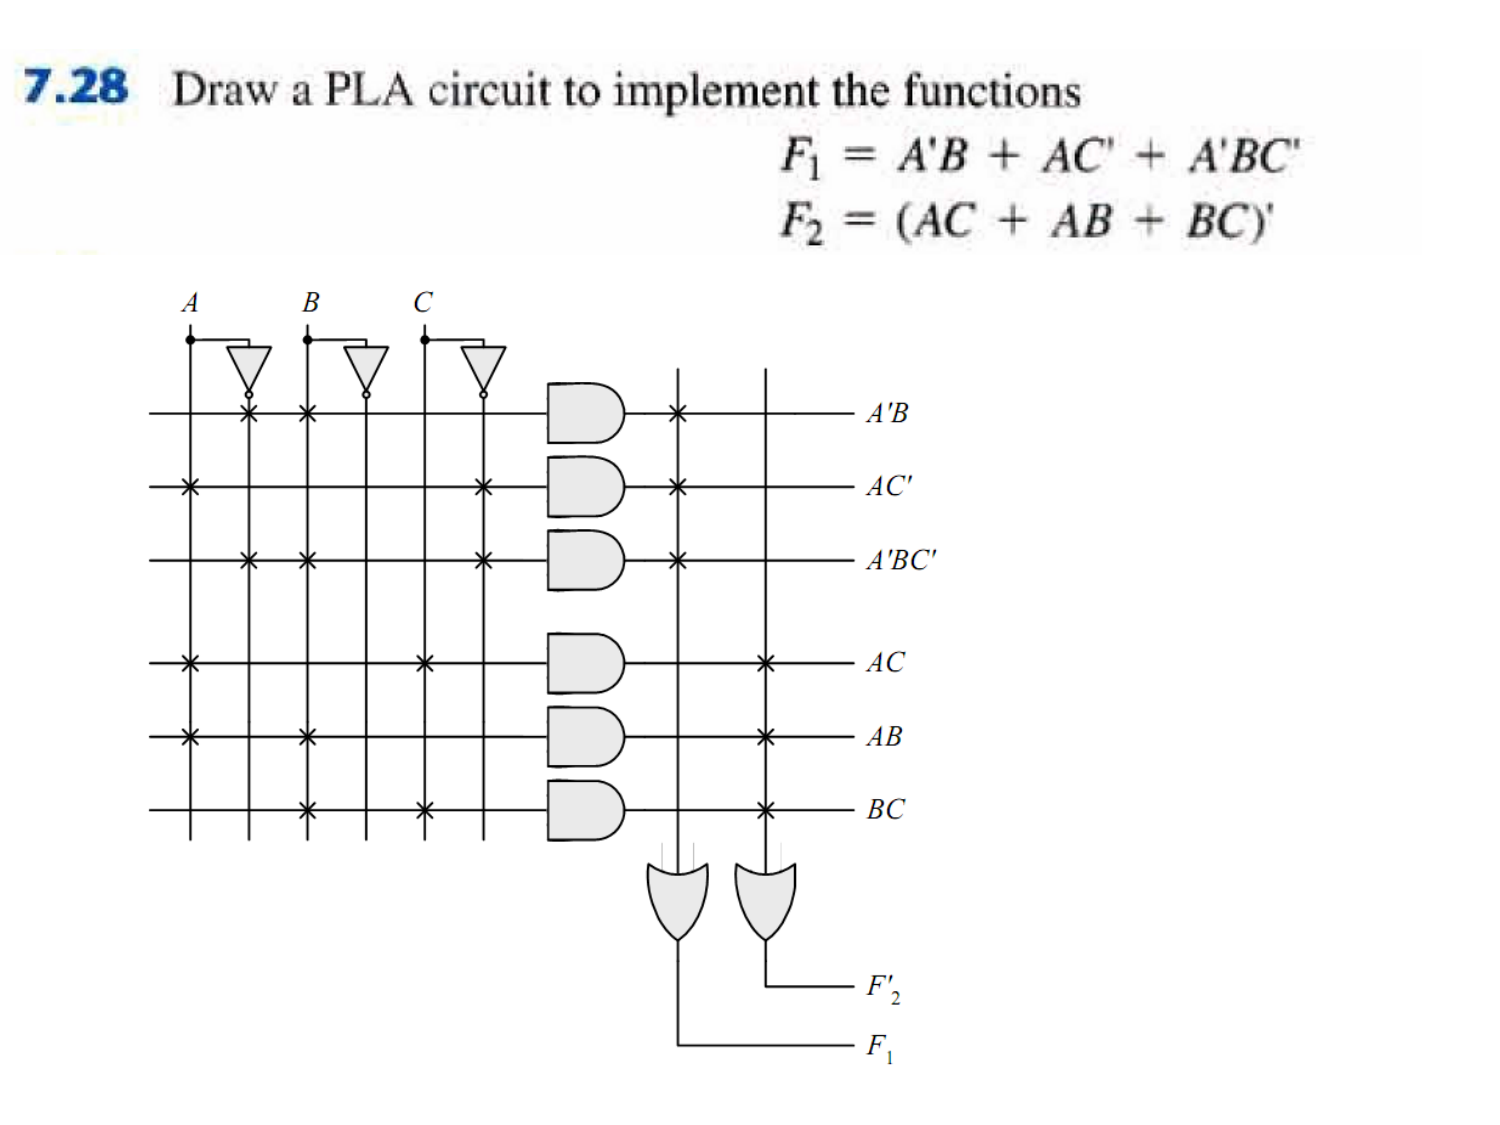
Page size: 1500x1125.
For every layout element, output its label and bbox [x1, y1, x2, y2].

picture [74, 274, 953, 1074]
picture [0, 49, 1423, 255]
